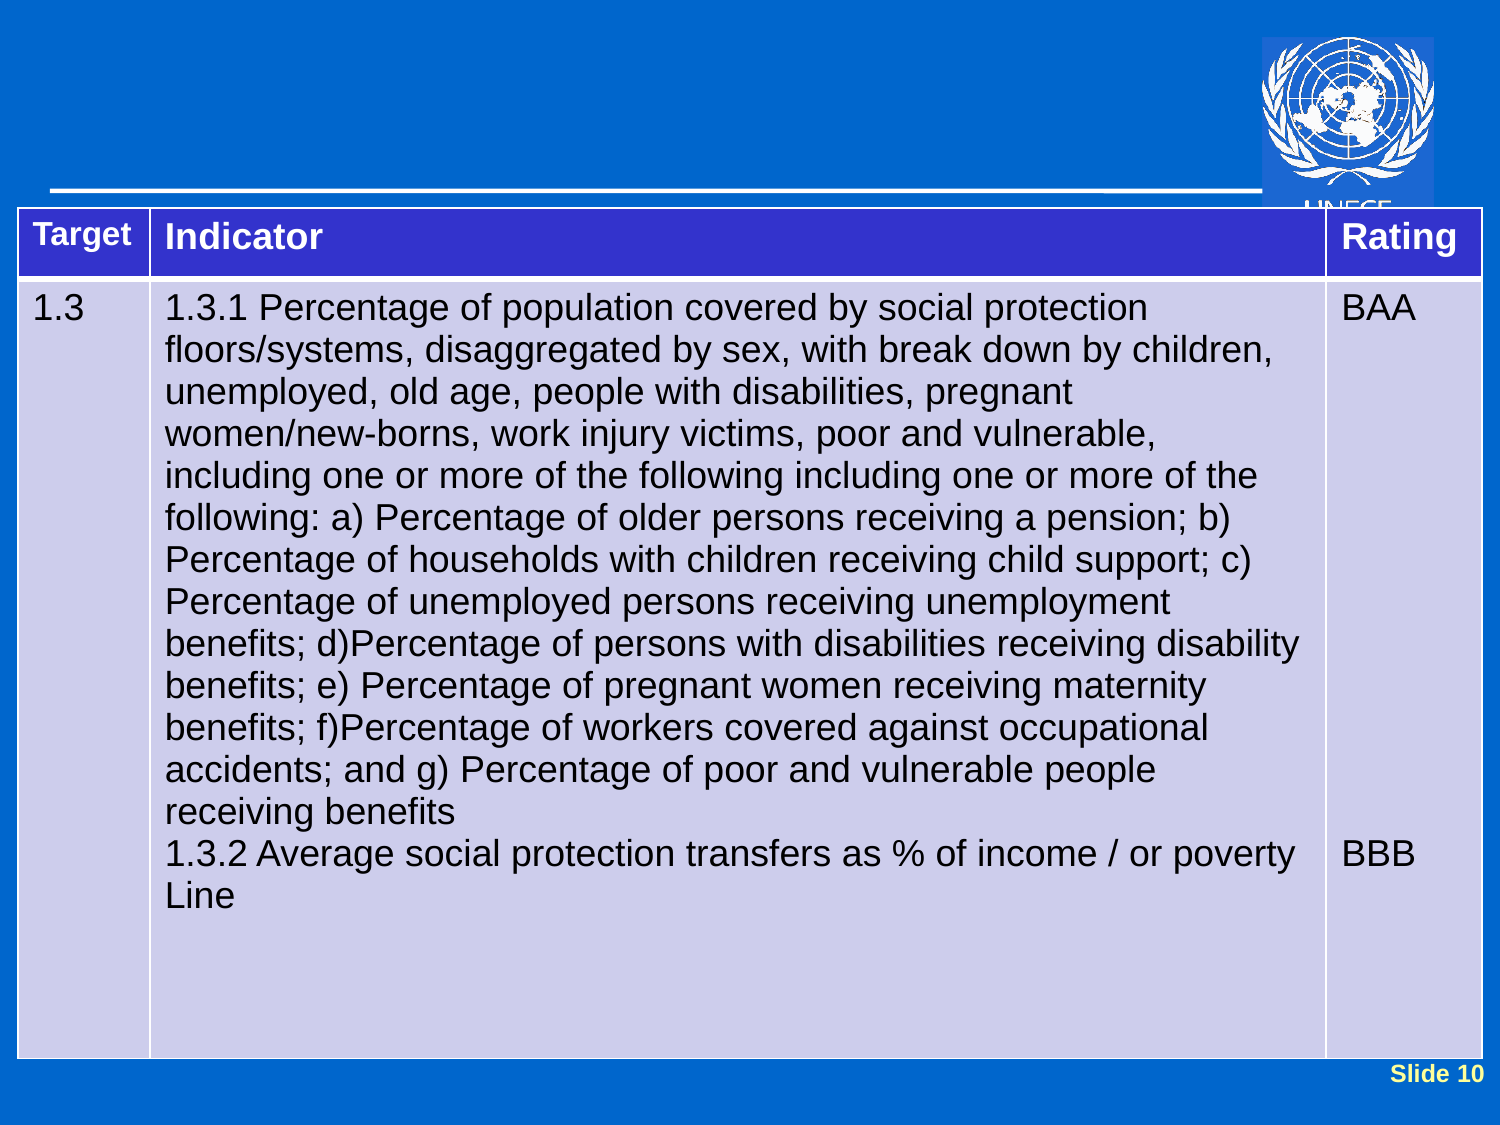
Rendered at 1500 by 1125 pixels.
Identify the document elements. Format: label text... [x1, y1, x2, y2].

table_header Rating [1327, 209, 1481, 276]
table_cell BAA BBB [1327, 282, 1481, 1058]
picture [1262, 37, 1434, 207]
table_header Target [19, 209, 149, 276]
table_header Indicator [151, 209, 1325, 276]
table_cell 1.3 [19, 282, 149, 1058]
table_cell 1.3.1 Percentage of population covered by social protection floors/systems, disaggregated by sex, with break down by children, unemployed, old age, people with disabilities, pregnant women/new-borns, work injury victims, poor and vulnerable, including one or more of the following including one or more of the following: a) Percentage of older persons receiving a pension; b) Percentage of households with children receiving child support; c) Percentage of unemployed persons receiving unemployment benefits; d)Percentage of persons with disabilities receiving disability benefits; e) Percentage of pregnant women receiving maternity benefits; f)Percentage of workers covered against occupational accidents; and g) Percentage of poor and vulnerable people receiving benefits 1.3.2 Average social protection transfers as % of income / or poverty Line [151, 282, 1325, 1058]
